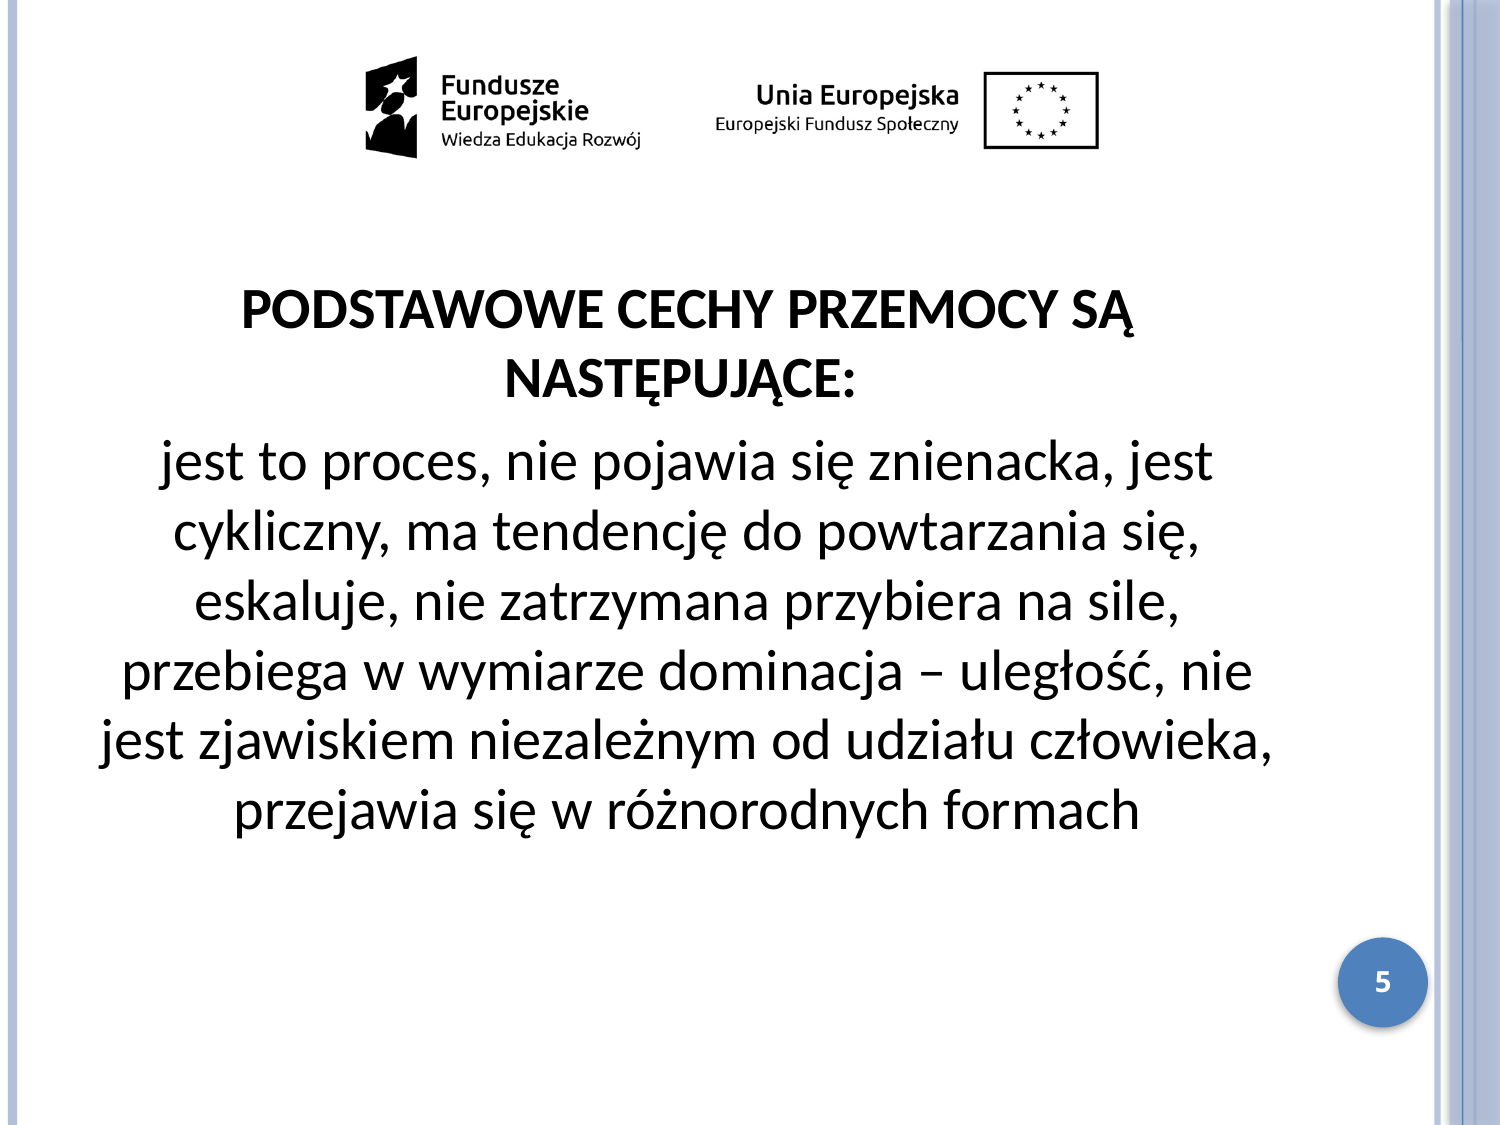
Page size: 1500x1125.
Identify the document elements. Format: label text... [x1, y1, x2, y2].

picture [340, 30, 1124, 184]
list PODSTAWOWE CECHY PRZEMOCY SĄ NASTĘPUJĄCE: jest to proces, nie pojawia się znienacka, jest cykliczny, ma tendencję do powtarzania się, eskaluje, nie zatrzymana przybiera na sile, przebiega w wymiarze dominacja – uległość, nie jest zjawiskiem niezależnym od udziału człowieka, przejawia się w różnorodnych formach [75, 262, 1300, 1062]
slide_number 5 [1333, 940, 1434, 1027]
